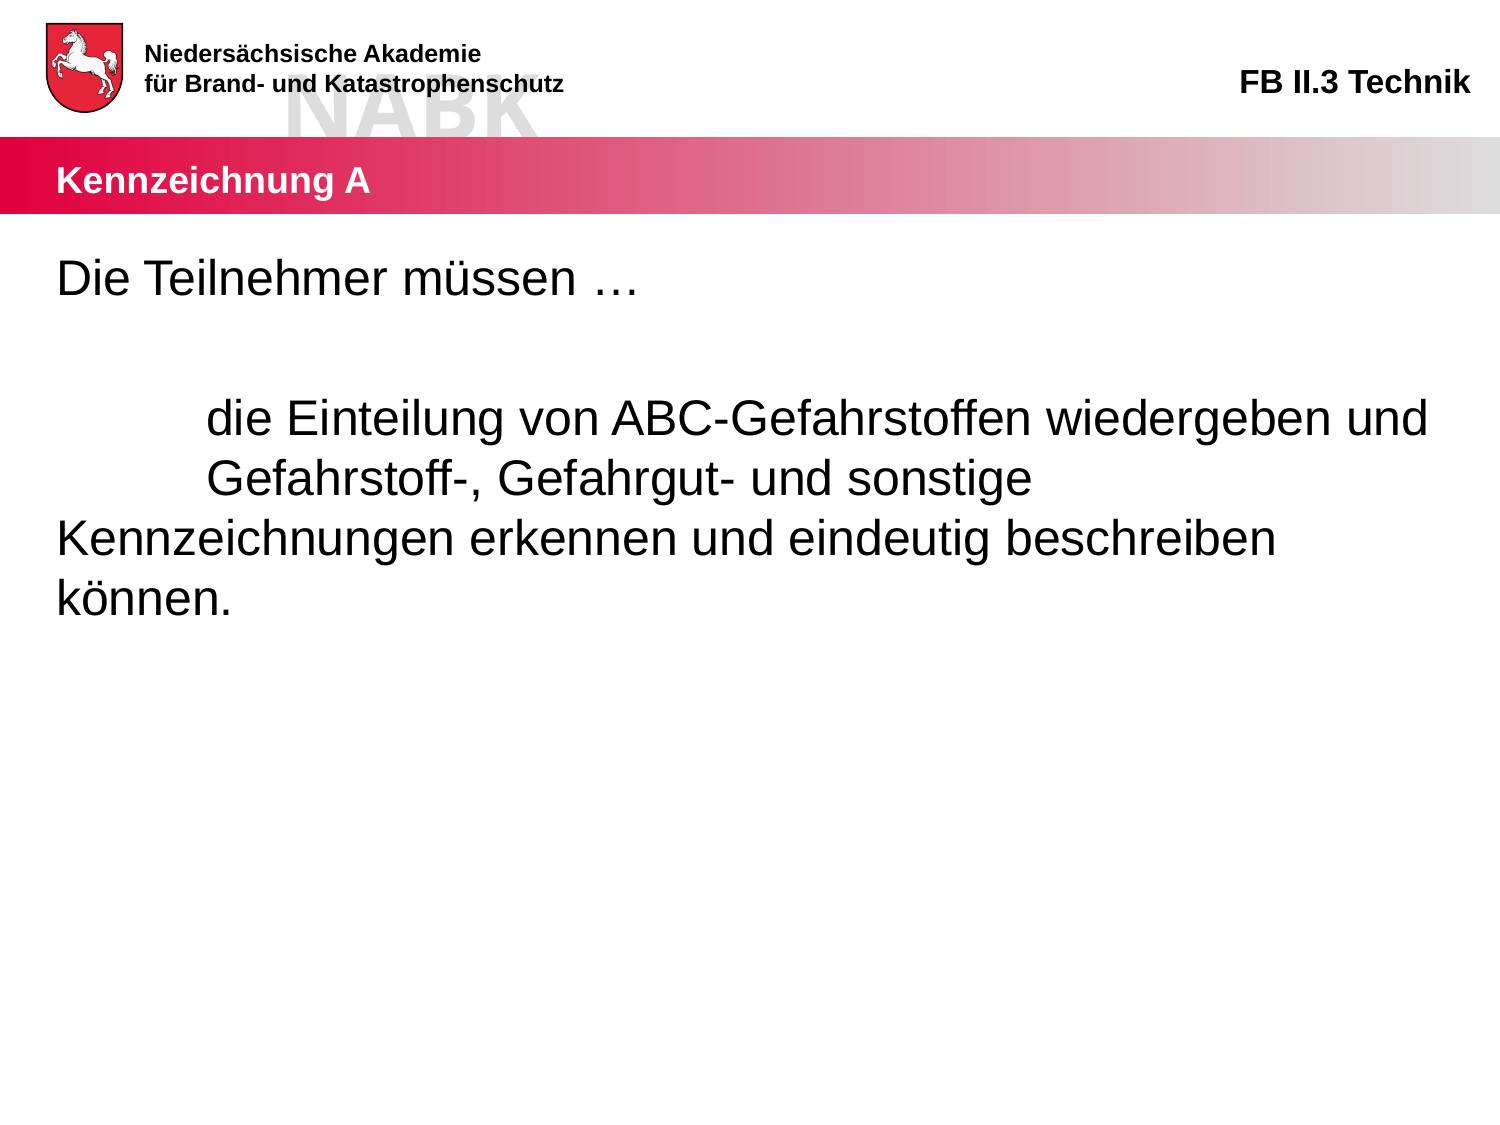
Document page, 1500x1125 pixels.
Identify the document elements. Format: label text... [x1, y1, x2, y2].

picture [45, 22, 124, 114]
list Die Teilnehmer müssen … die Einteilung von ABC-Gefahrstoffen wiedergeben und Gefahrstoff-, Gefahrgut- und sonstige Kennzeichnungen erkennen und eindeutig beschreiben können. [41, 237, 1459, 1006]
